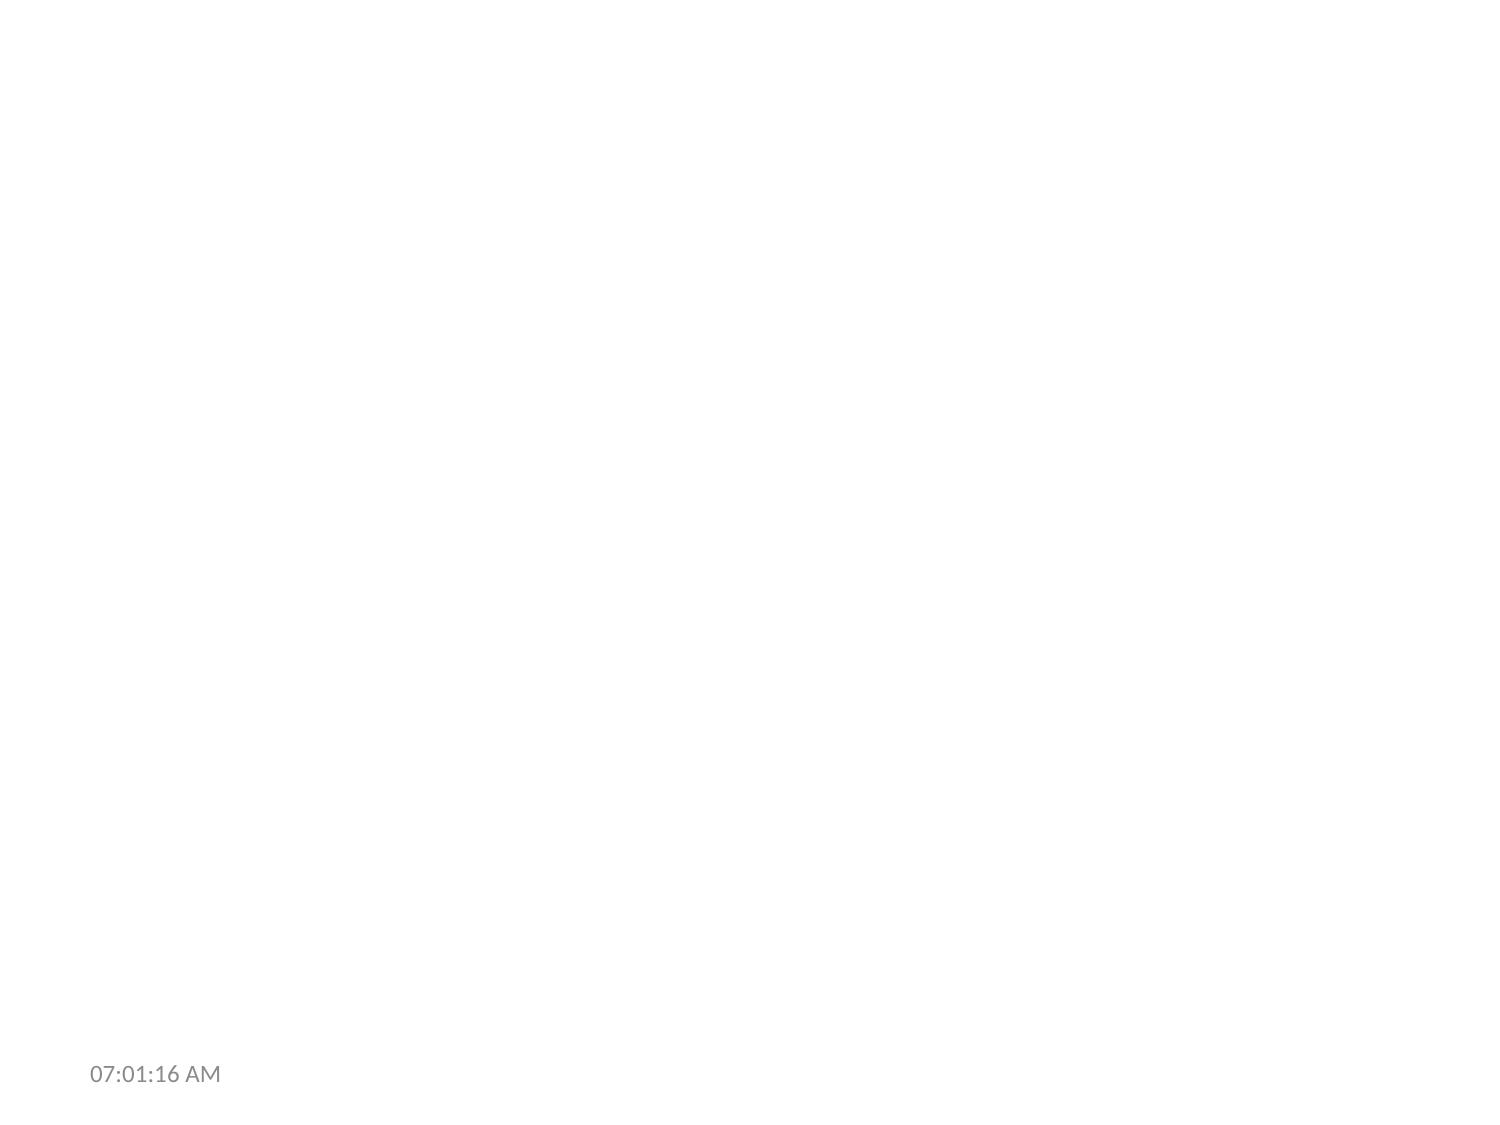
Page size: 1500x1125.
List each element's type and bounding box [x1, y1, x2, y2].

slide_number [75, 1042, 425, 1103]
